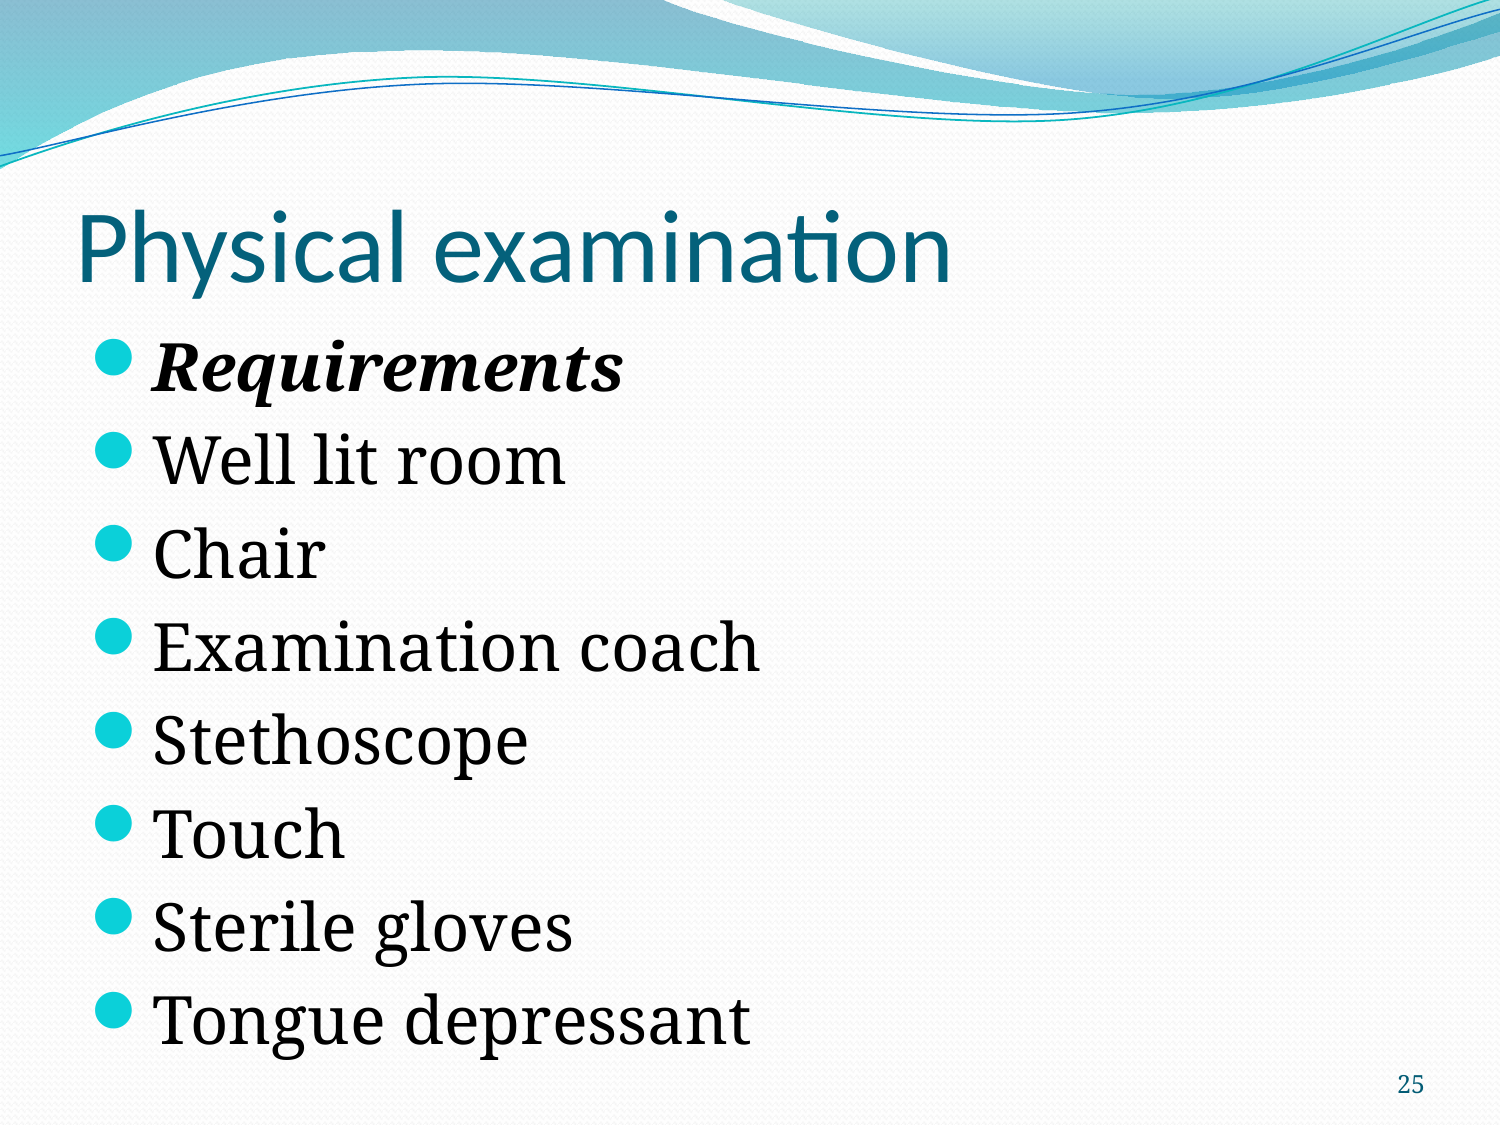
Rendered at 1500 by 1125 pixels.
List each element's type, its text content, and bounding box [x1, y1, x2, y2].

list Requirements Well lit room Chair Examination coach Stethoscope Touch Sterile gloves Tongue depressant [75, 317, 1425, 1038]
slide_number 25 [1299, 1042, 1425, 1103]
title Physical examination [75, 115, 1425, 303]
